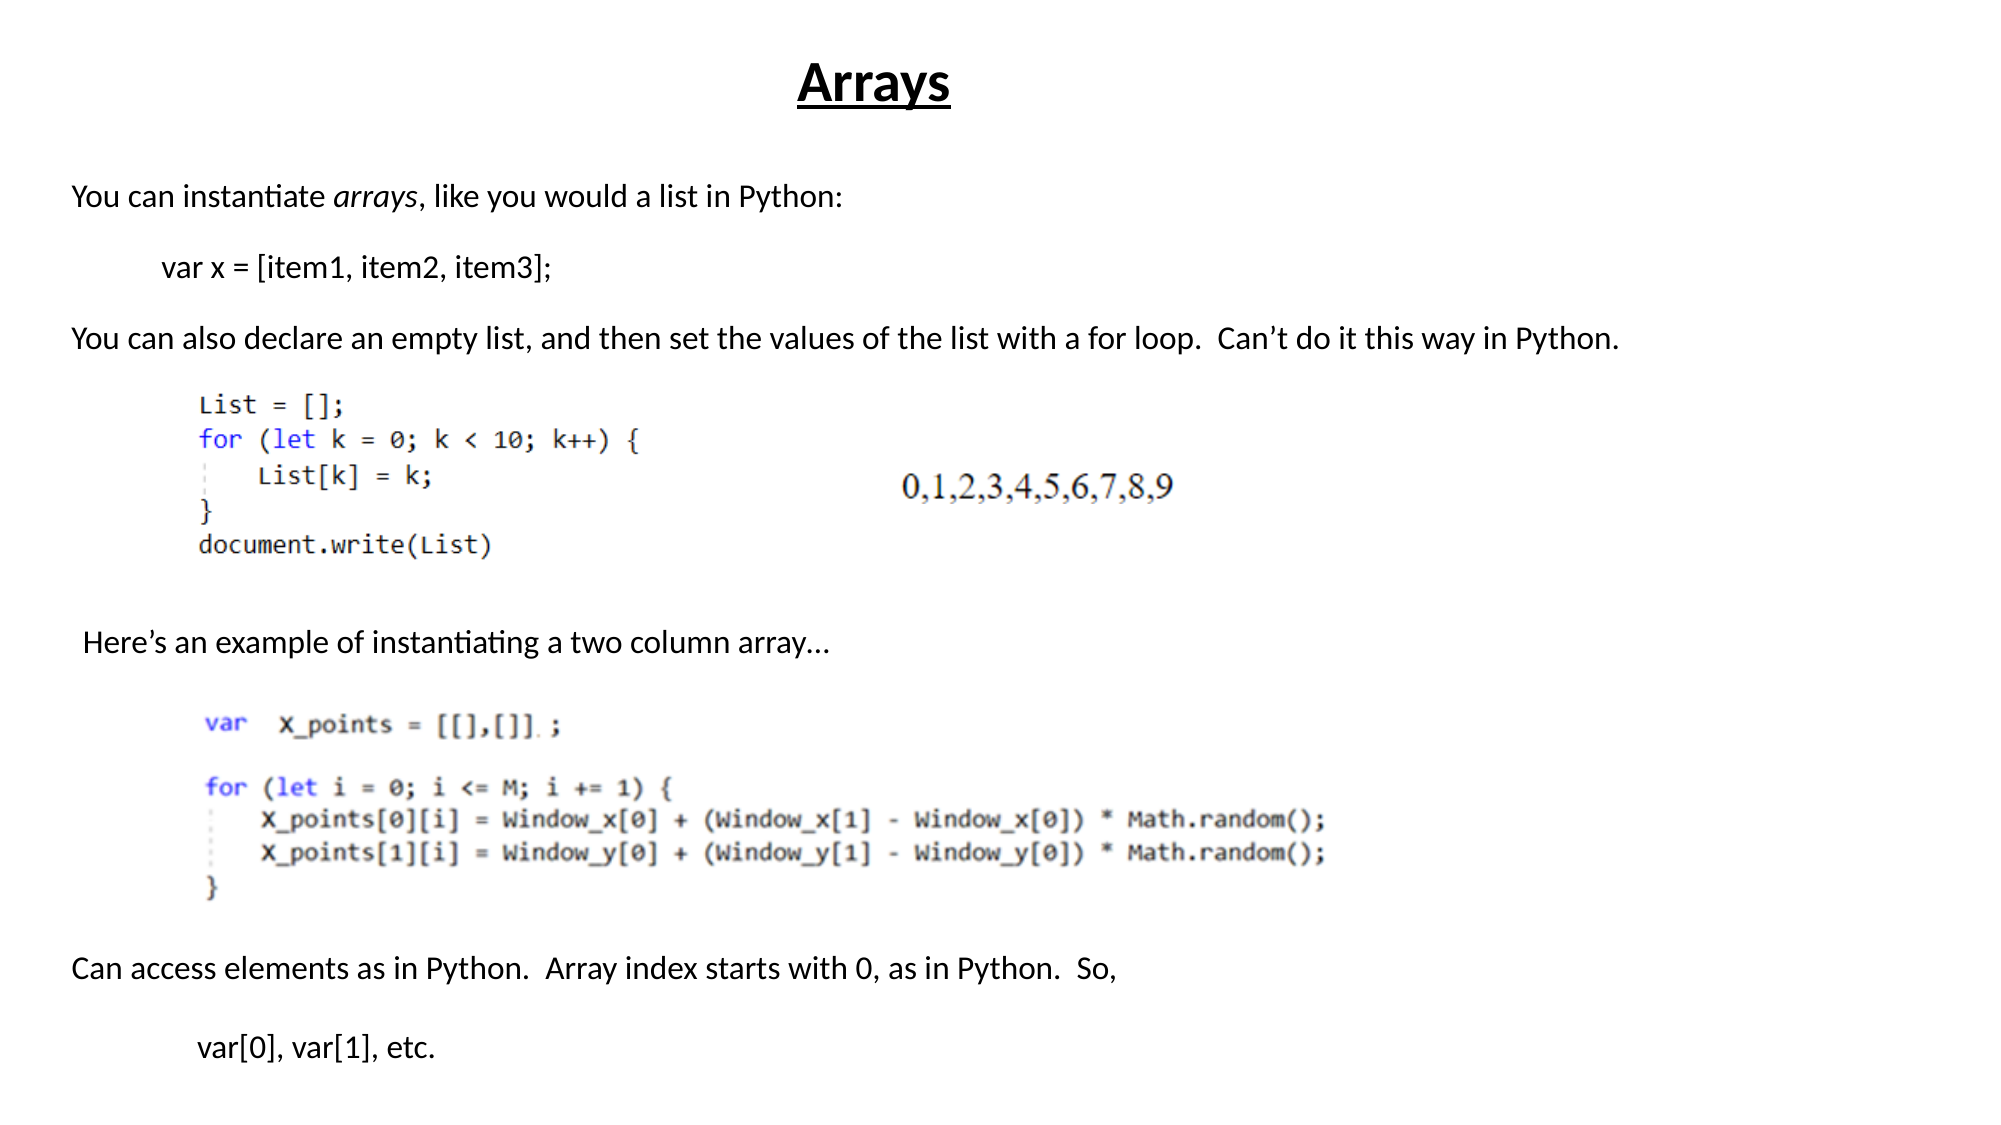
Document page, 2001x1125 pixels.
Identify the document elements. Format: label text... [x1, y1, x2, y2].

text_box Here’s an example of instantiating a two column array… [68, 612, 933, 668]
text_box var x = [item1, item2, item3]; [146, 237, 650, 293]
picture [899, 470, 1176, 504]
picture [188, 382, 650, 568]
text_box var[0], var[1], etc. [182, 1017, 527, 1073]
text_box You can also declare an empty list, and then set the values of the list with a for loop. Can’t do it this way in Python. [56, 308, 1689, 364]
text_box You can instantiate arrays, like you would a list in Python: [56, 167, 922, 222]
text_box Can access elements as in Python. Array index starts with 0, as in Python. So, [56, 938, 1176, 994]
text_box Arrays [782, 35, 1069, 121]
picture [182, 690, 1378, 928]
